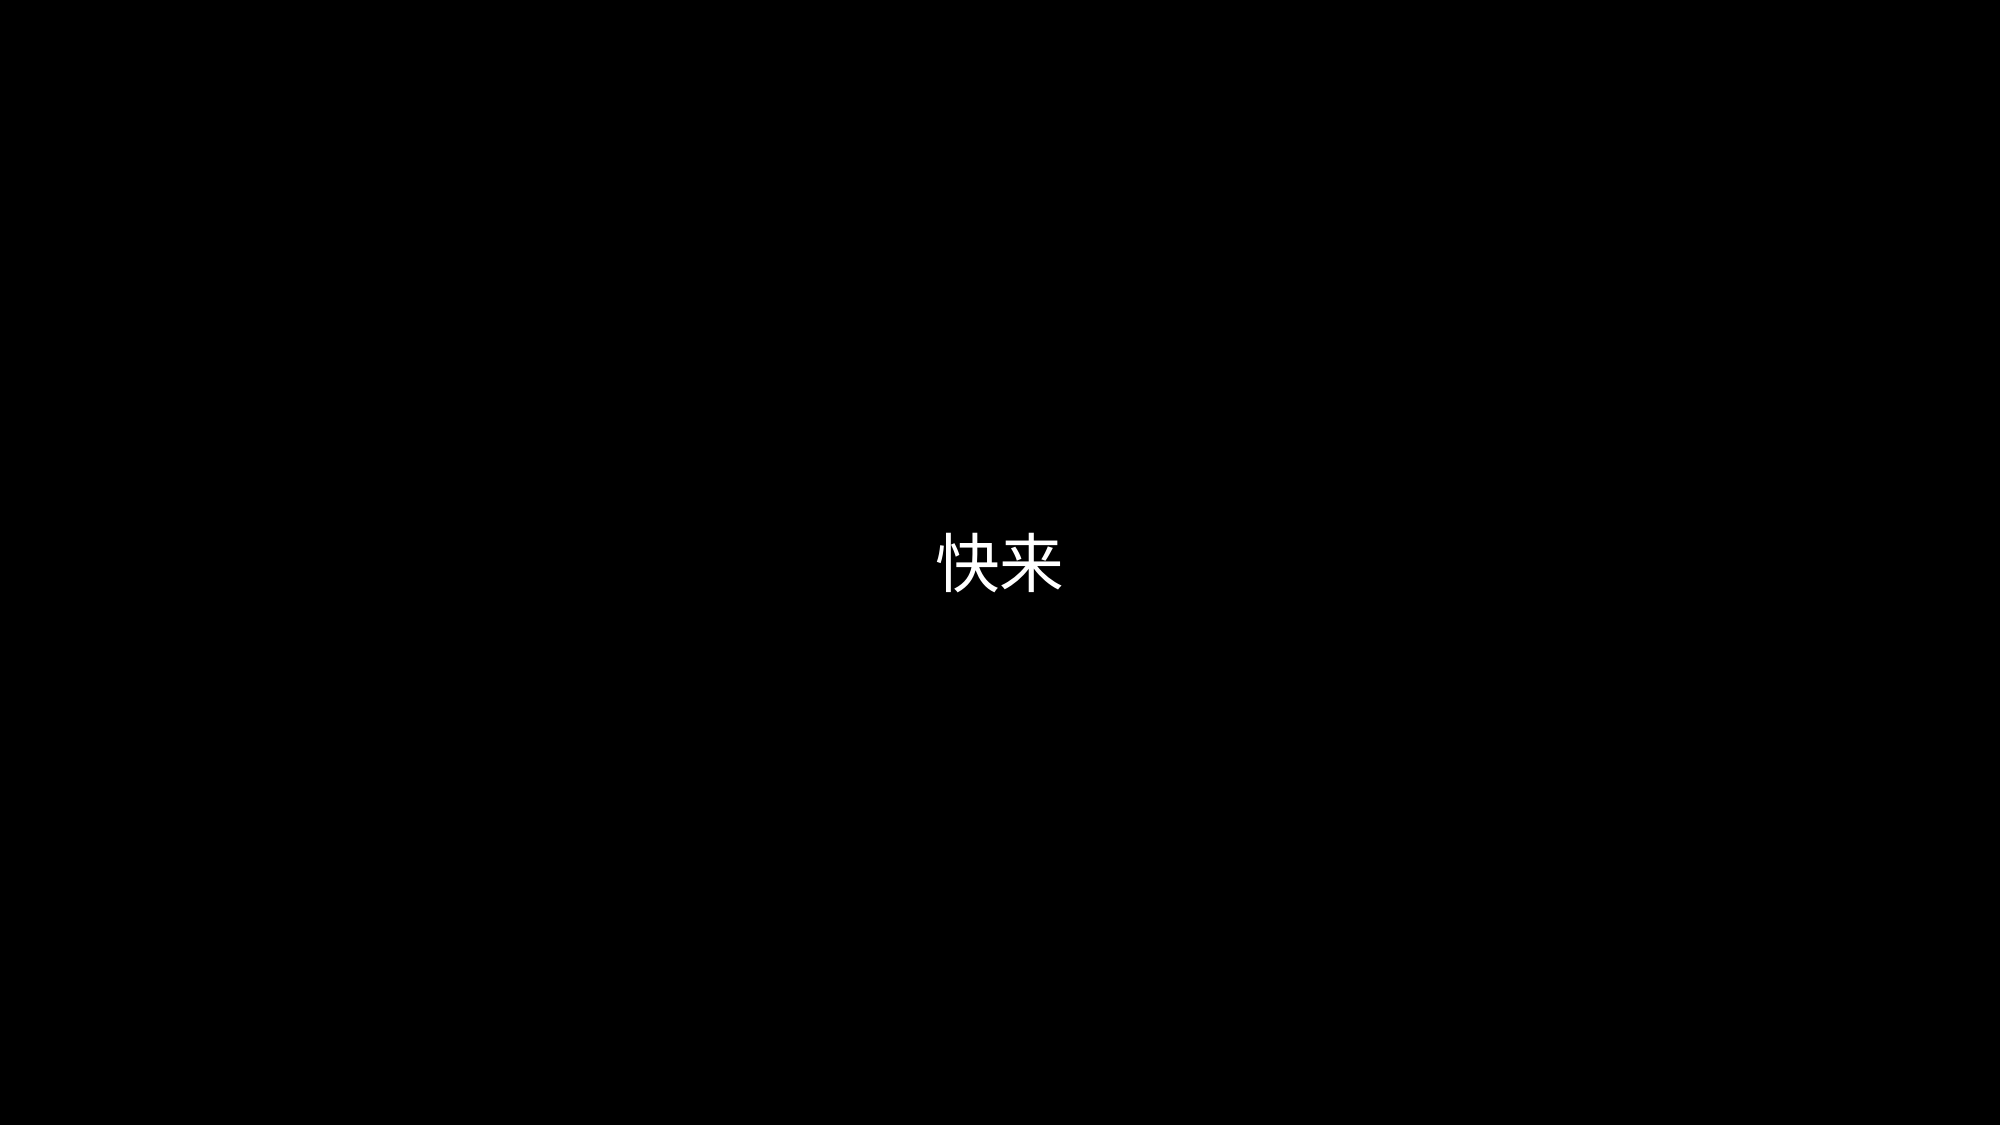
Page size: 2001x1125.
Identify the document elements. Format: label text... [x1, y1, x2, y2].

text_box 快来 [919, 515, 1081, 608]
